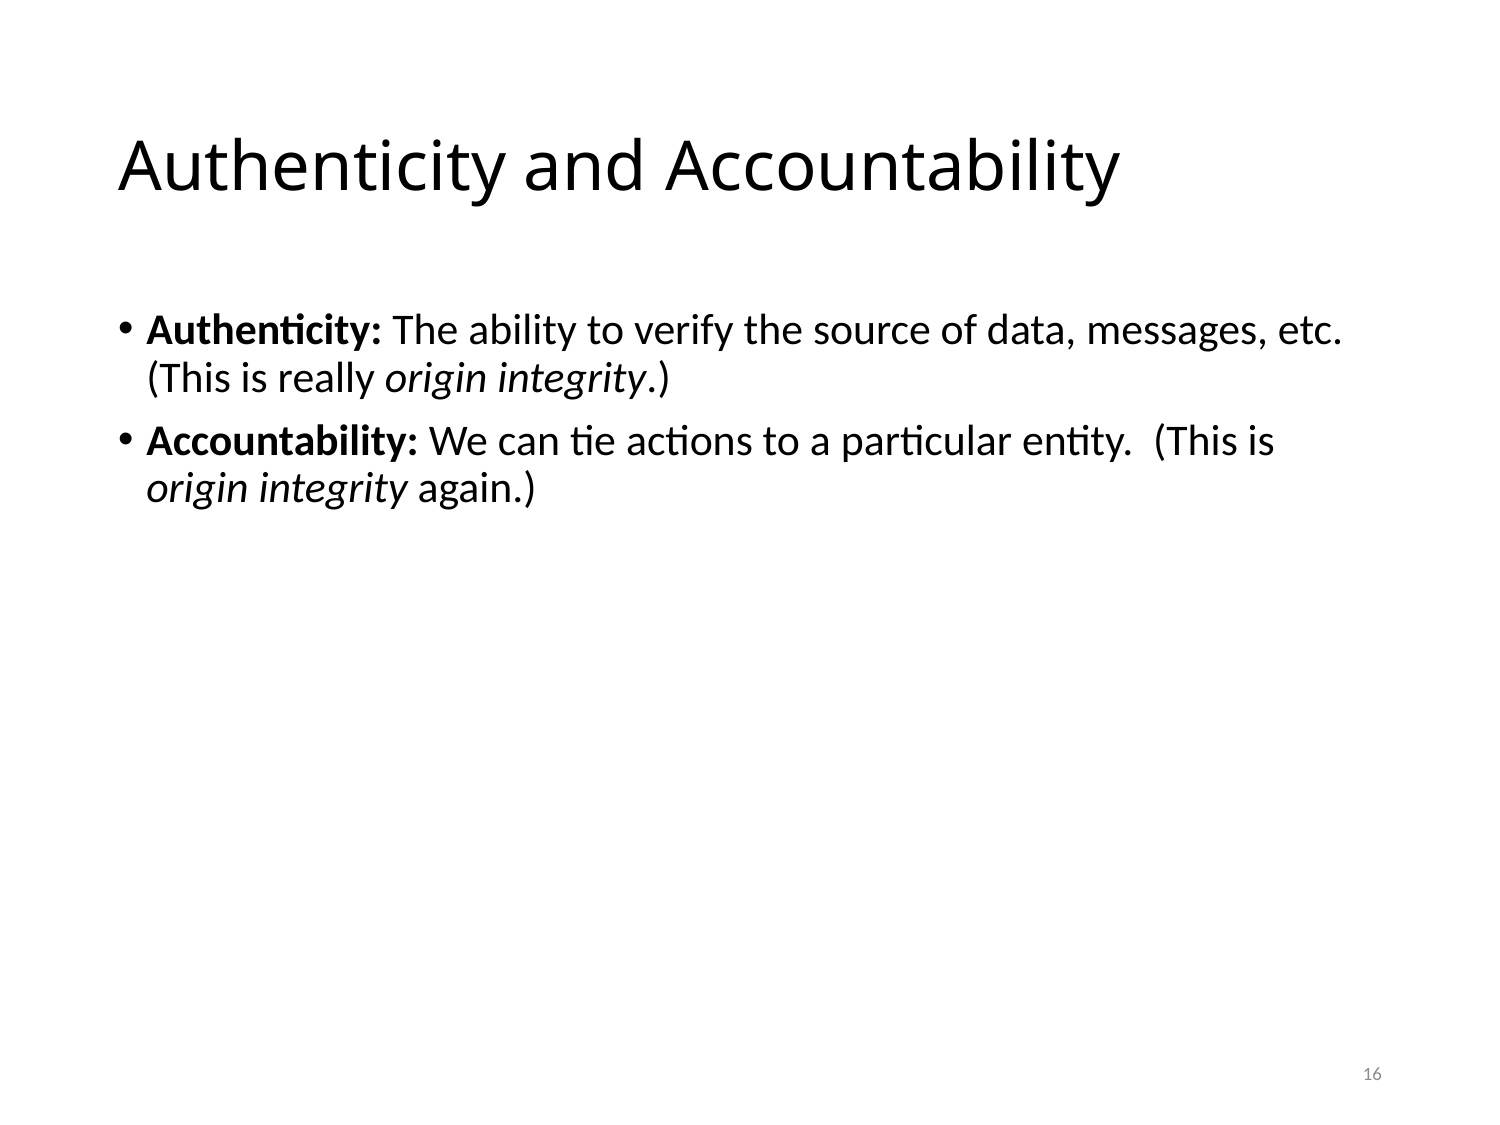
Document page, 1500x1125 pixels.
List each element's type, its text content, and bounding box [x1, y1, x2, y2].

title Authenticity and Accountability [103, 59, 1397, 278]
slide_number 16 [1059, 1042, 1397, 1103]
list Authenticity: The ability to verify the source of data, messages, etc. (This is really origin integrity.) Accountability: We can tie actions to a particular entity. (This is origin integrity again.) [103, 299, 1397, 1014]
